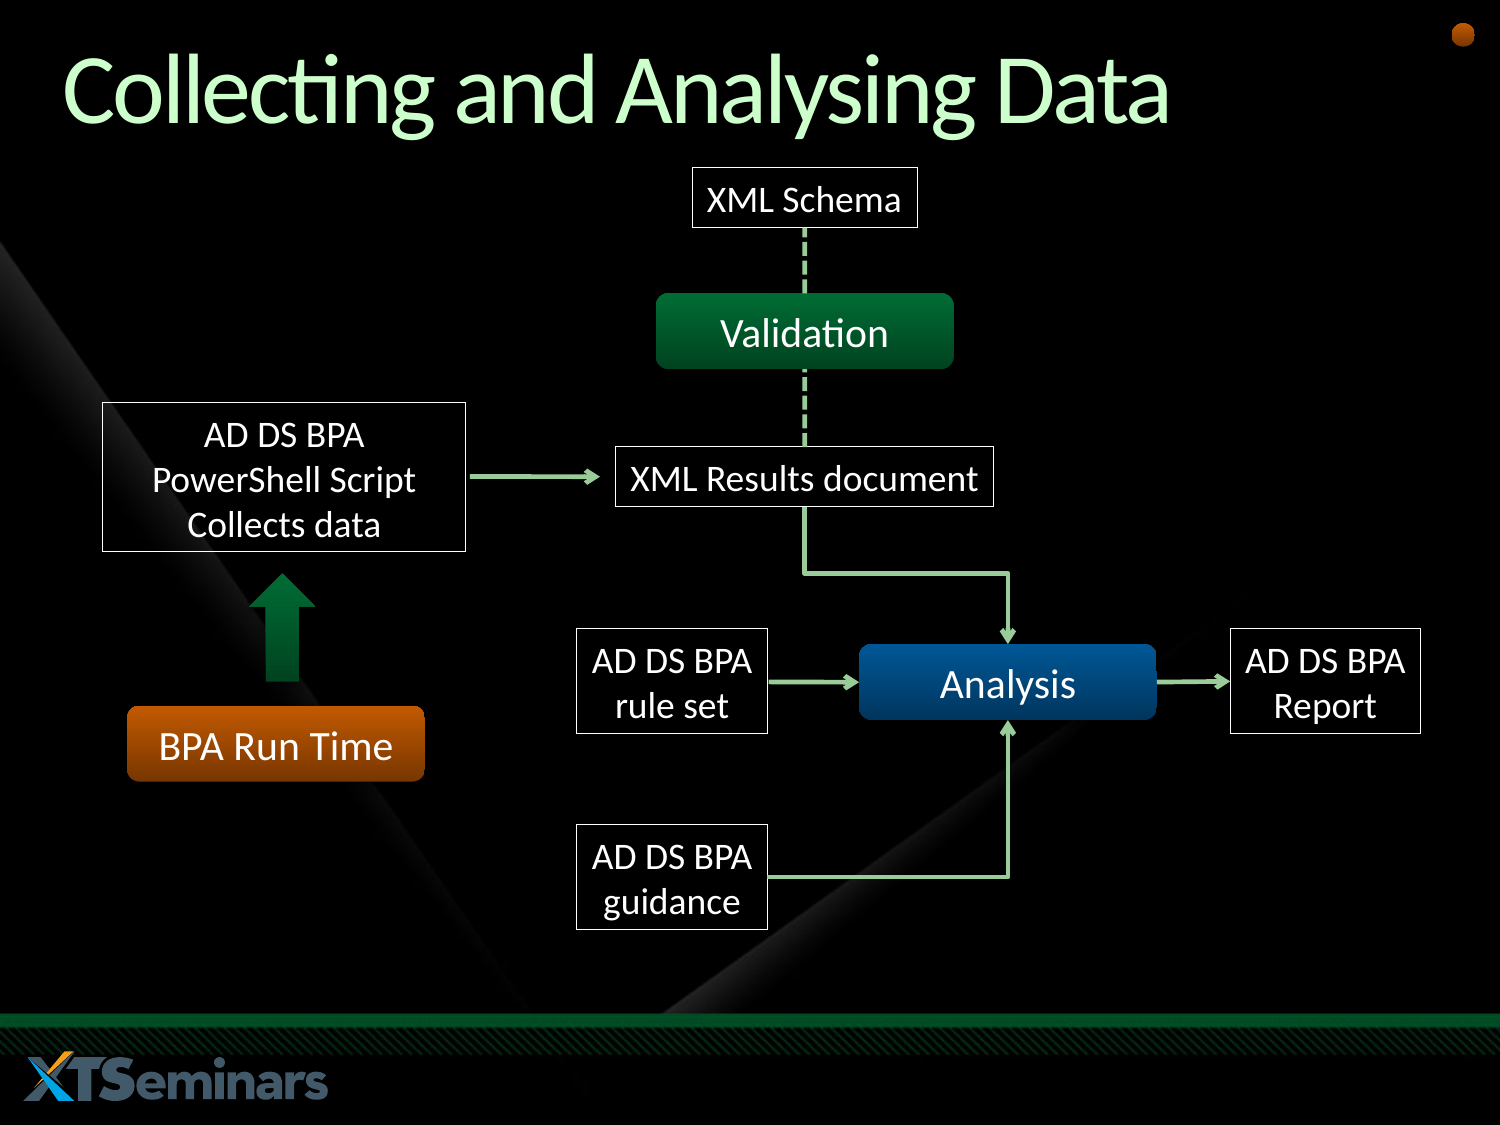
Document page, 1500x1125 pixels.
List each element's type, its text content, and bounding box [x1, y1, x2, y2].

title Collecting and Analysing Data [62, 37, 1438, 147]
text_box [249, 573, 316, 682]
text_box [768, 719, 1009, 878]
text_box AD DS BPA Report [1230, 628, 1421, 734]
text_box Validation [655, 293, 954, 370]
text_box AD DS BPA PowerShell Script Collects data [102, 402, 466, 552]
text_box AD DS BPA guidance [576, 824, 768, 930]
picture [0, 0, 1500, 1125]
text_box BPA Run Time [127, 705, 425, 782]
text_box Analysis [858, 644, 1157, 721]
text_box AD DS BPA rule set [576, 628, 768, 734]
text_box XML Results document [615, 446, 994, 507]
text_box [1451, 23, 1475, 47]
text_box XML Schema [692, 167, 918, 228]
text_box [837, 474, 975, 678]
